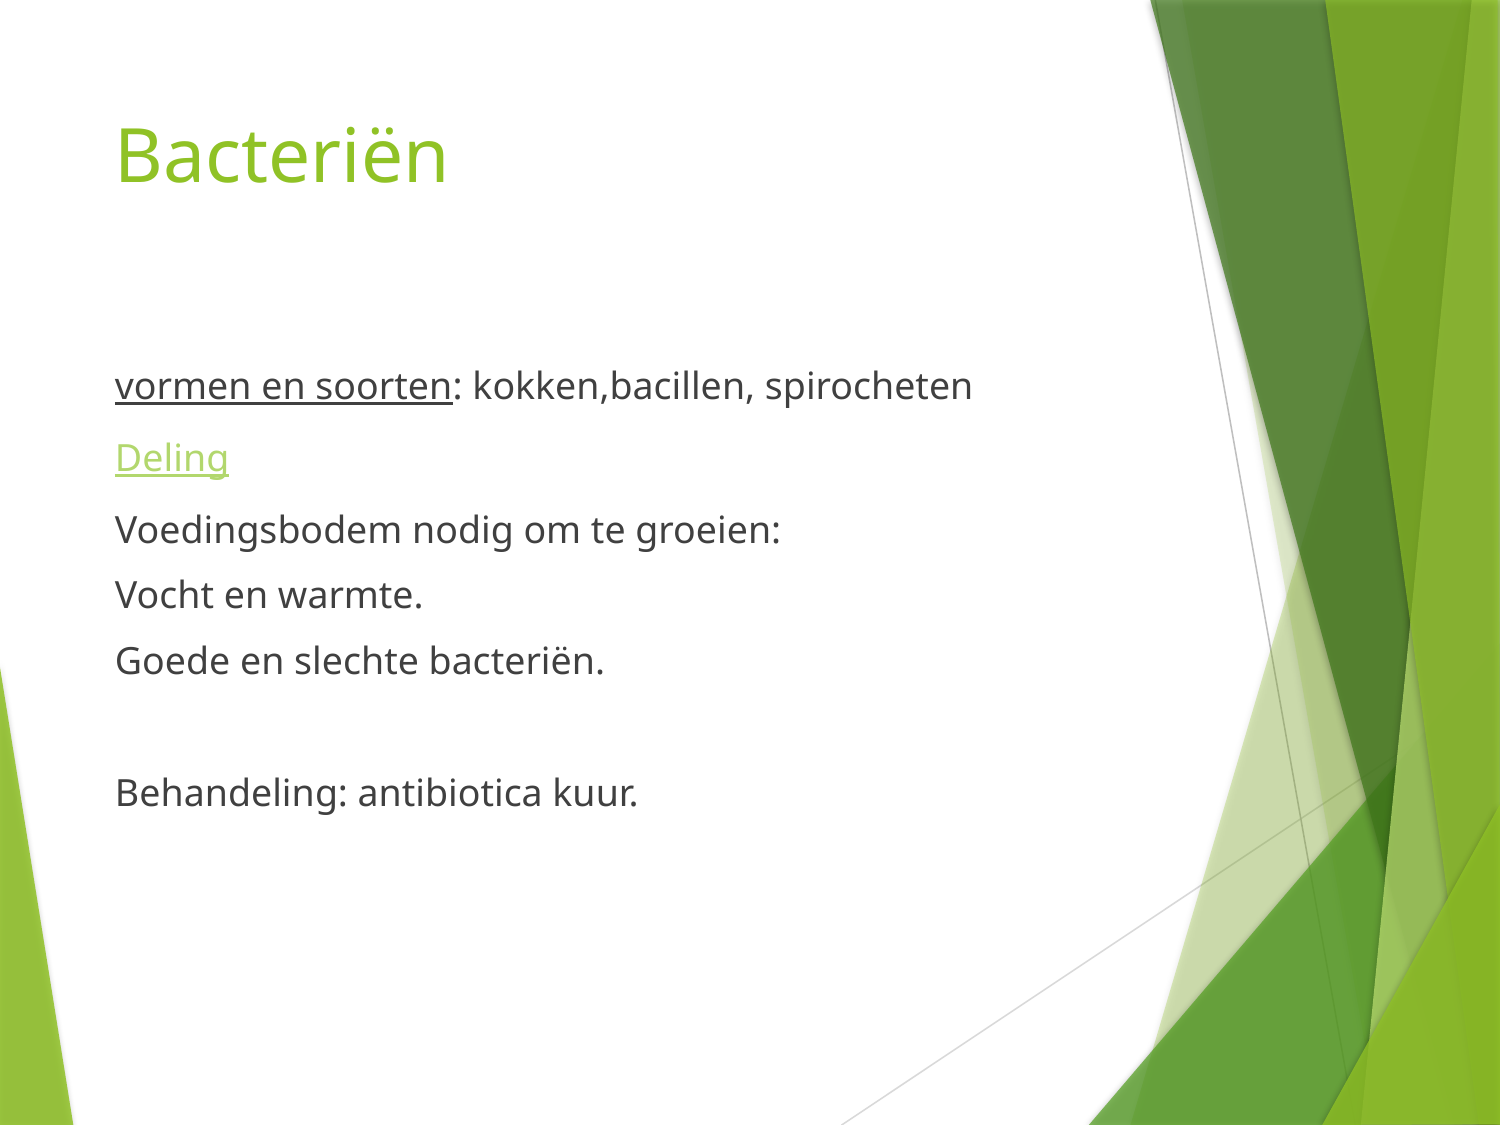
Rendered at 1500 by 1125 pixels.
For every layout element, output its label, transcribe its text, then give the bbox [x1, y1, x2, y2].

list vormen en soorten: kokken,bacillen, spirocheten Deling Voedingsbodem nodig om te groeien: Vocht en warmte. Goede en slechte bacteriën. Behandeling: antibiotica kuur. [99, 354, 1142, 992]
title Bacteriën [99, 99, 1142, 317]
